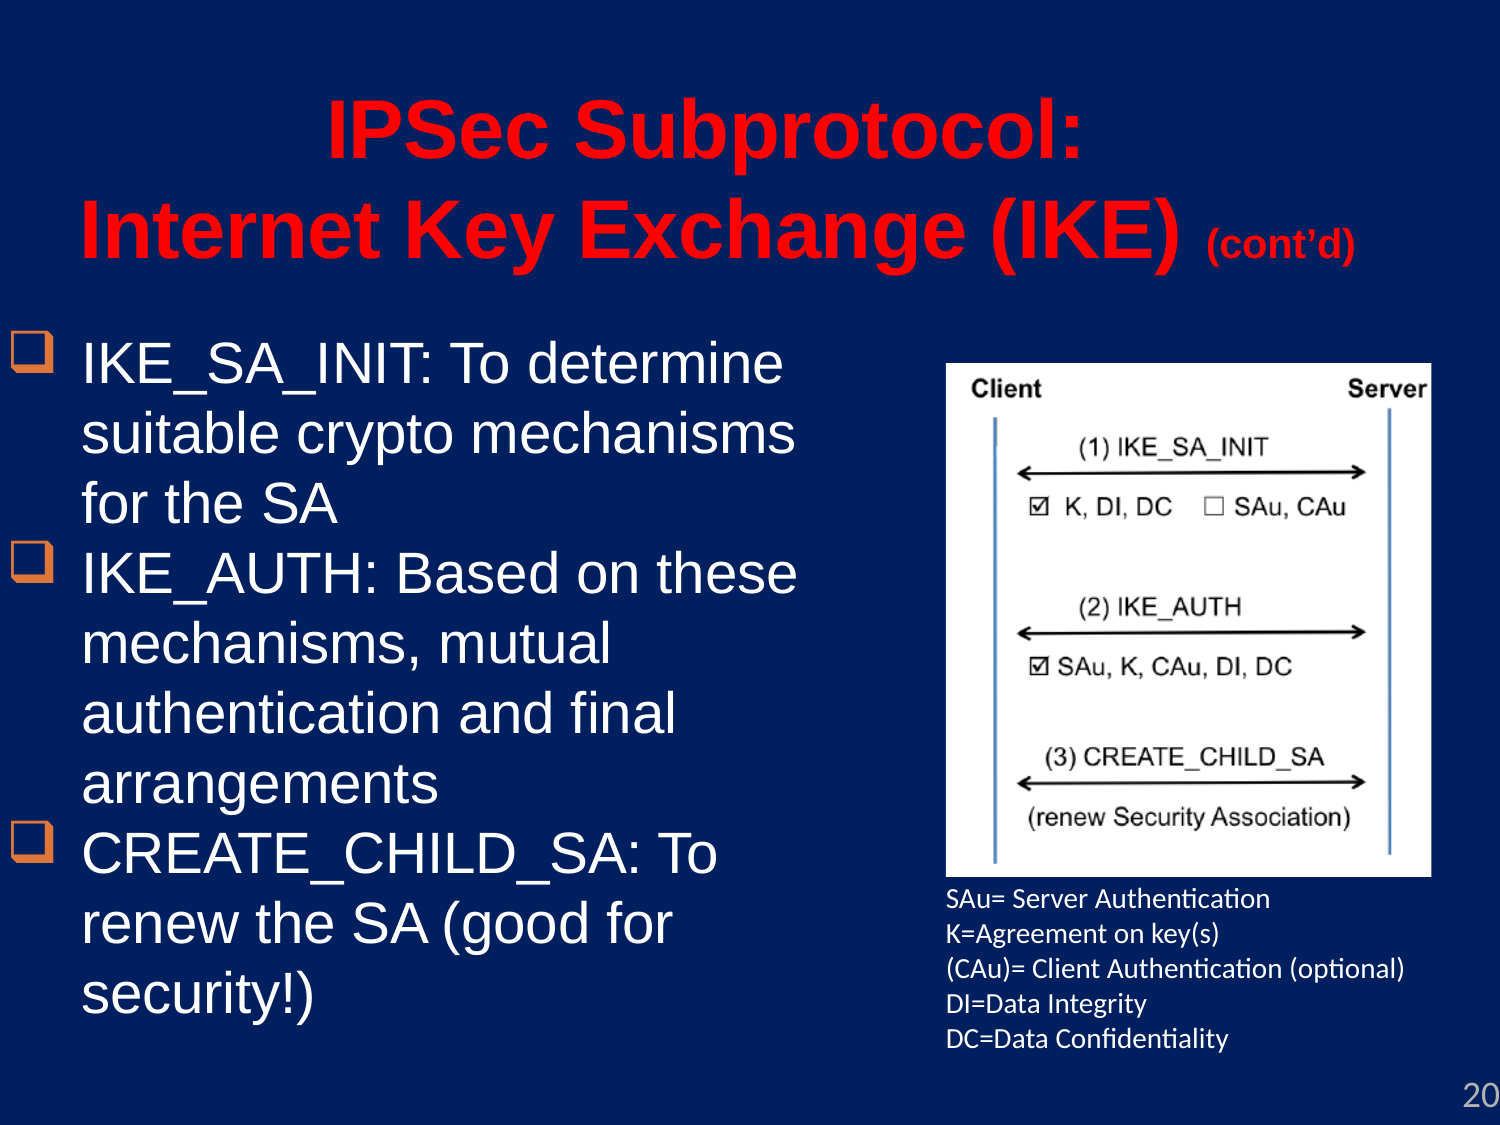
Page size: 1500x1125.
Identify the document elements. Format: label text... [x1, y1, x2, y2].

text_box SAu= Server Authentication K=Agreement on key(s) (CAu)= Client Authentication (optional) DI=Data Integrity DC=Data Confidentiality [945, 879, 1500, 1055]
picture [945, 363, 1432, 877]
text_box IKE_SA_INIT: To determine suitable crypto mechanisms for the SA IKE_AUTH: Based on these mechanisms, mutual authentication and final arrangements CREATE_CHILD_SA: To renew the SA (good for security!) [4, 324, 946, 1025]
text_box IPSec Subprotocol: Internet Key Exchange (IKE) (cont’d) [70, 74, 1363, 275]
slide_number 20 [1437, 1069, 1500, 1115]
